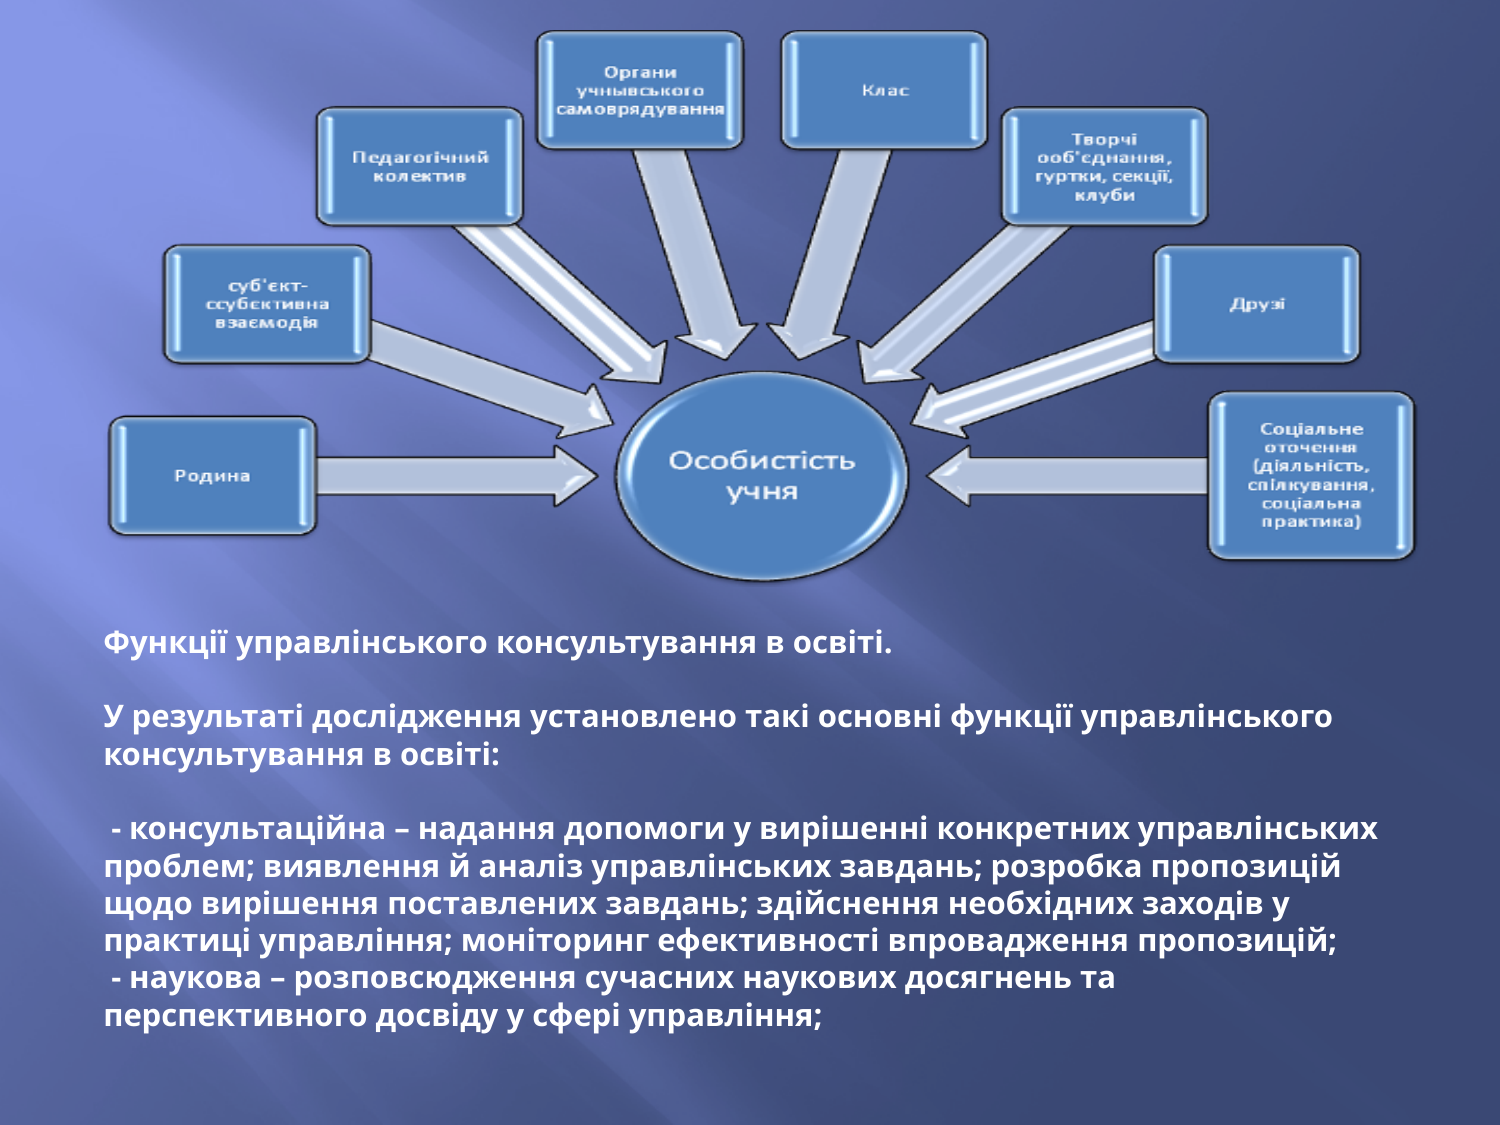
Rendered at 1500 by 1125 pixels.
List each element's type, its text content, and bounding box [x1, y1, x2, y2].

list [100, 30, 1424, 587]
title Функції управлінського консультування в освіті. У результаті дослідження установлено такі основні функції управлінського консультування в освіті: - консультаційна – надання допомоги у вирішенні конкретних управлінських проблем; виявлення й аналіз управлінських завдань; розробка пропозицій щодо вирішення поставлених завдань; здійснення необхідних заходів у практиці управління; моніторинг ефективності впровадження пропозицій; - наукова – розповсюдження сучасних наукових досягнень та перспективного досвіду у сфері управління; [88, 597, 1402, 1094]
